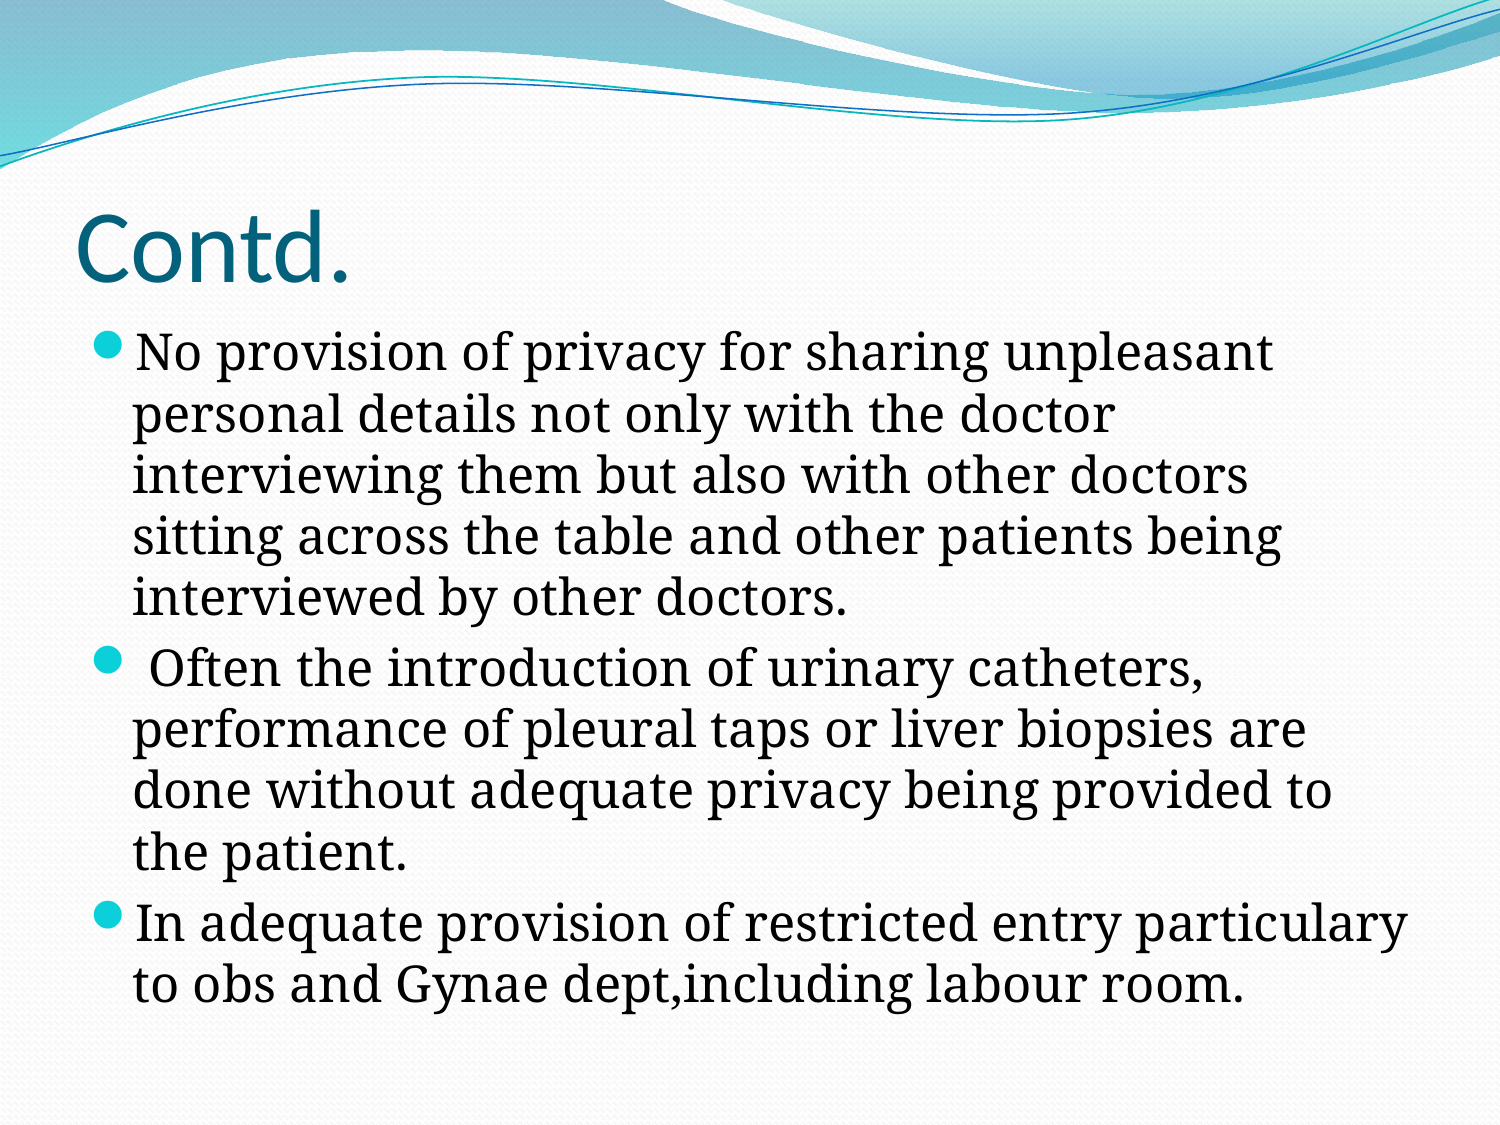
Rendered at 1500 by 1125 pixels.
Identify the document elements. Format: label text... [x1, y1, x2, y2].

list No provision of privacy for sharing unpleasant personal details not only with the doctor interviewing them but also with other doctors sitting across the table and other patients being interviewed by other doctors. Often the introduction of urinary catheters, performance of pleural taps or liver biopsies are done without adequate privacy being provided to the patient. In adequate provision of restricted entry particulary to obs and Gynae dept,including labour room. [75, 312, 1425, 1033]
title Contd. [75, 115, 1425, 303]
